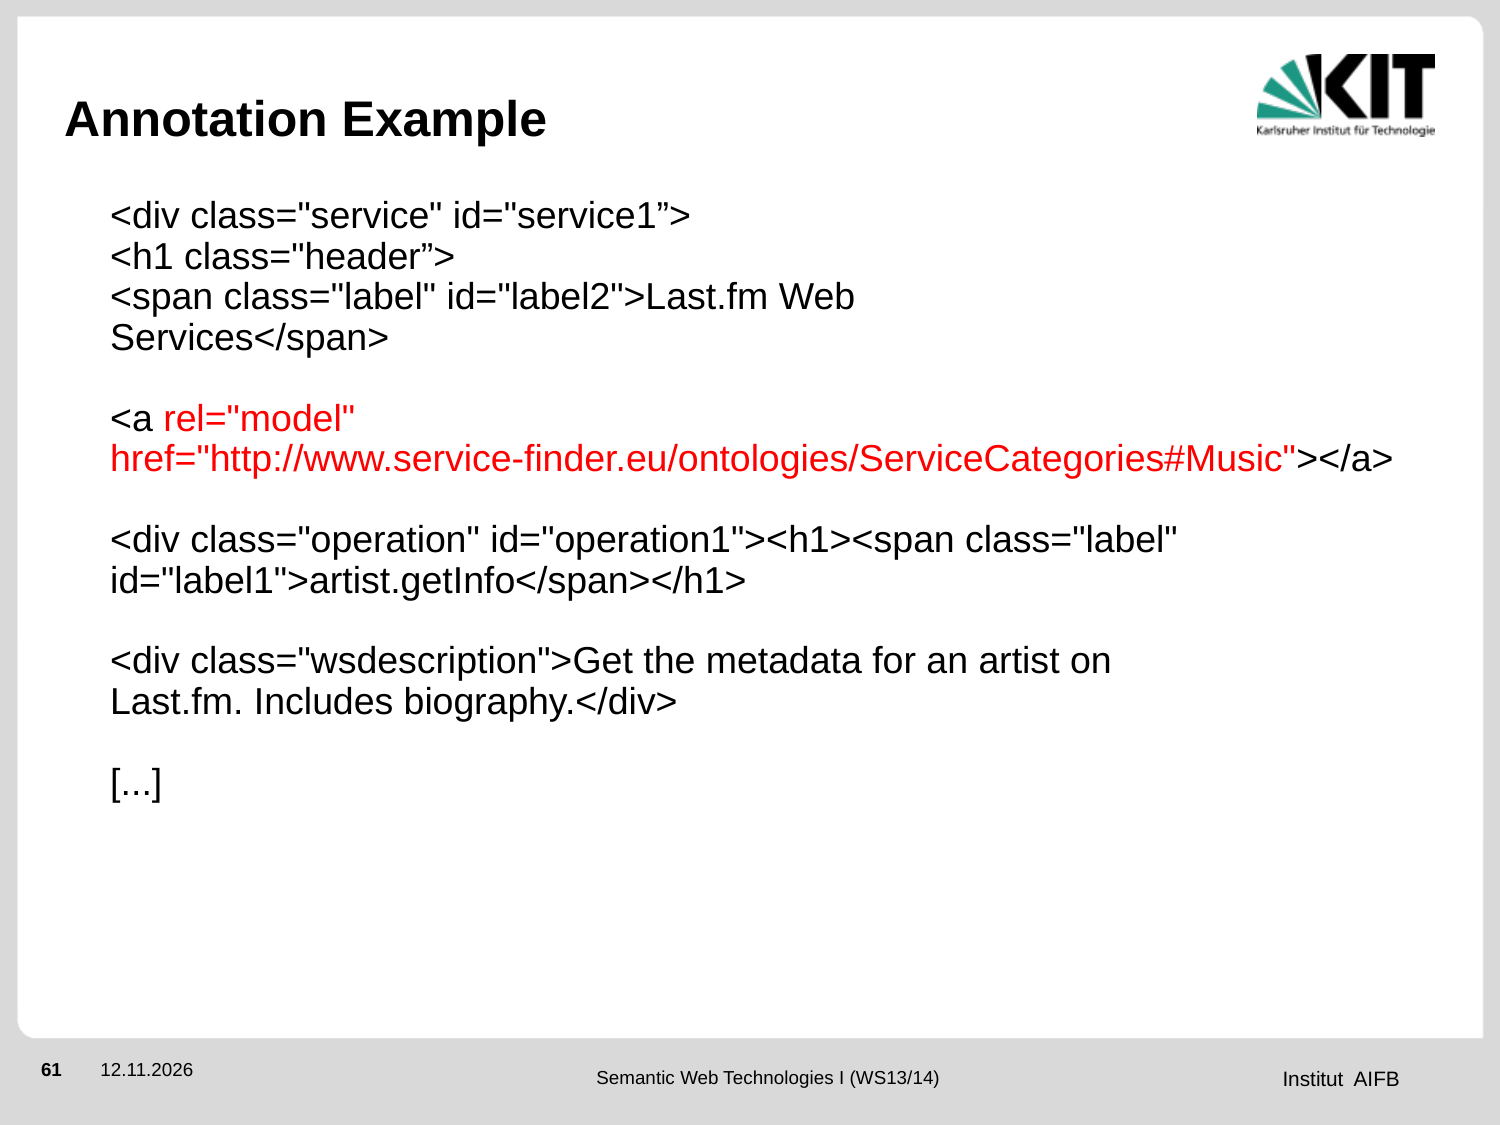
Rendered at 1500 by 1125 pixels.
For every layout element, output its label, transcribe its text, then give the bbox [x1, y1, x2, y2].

list <div class="service" id="service1”> <h1 class="header”> <span class="label" id="label2">Last.fm Web Services</span> <a rel="model" href="http://www.service-finder.eu/ontologies/ServiceCategories#Music"></a> <div class="operation" id="operation1"><h1><span class="label" id="label1">artist.getInfo</span></h1> <div class="wsdescription">Get the metadata for an artist on Last.fm. Includes biography.</div> [...] [64, 196, 1436, 1000]
picture [0, 0, 1500, 1125]
title Annotation Example [64, 54, 1198, 147]
